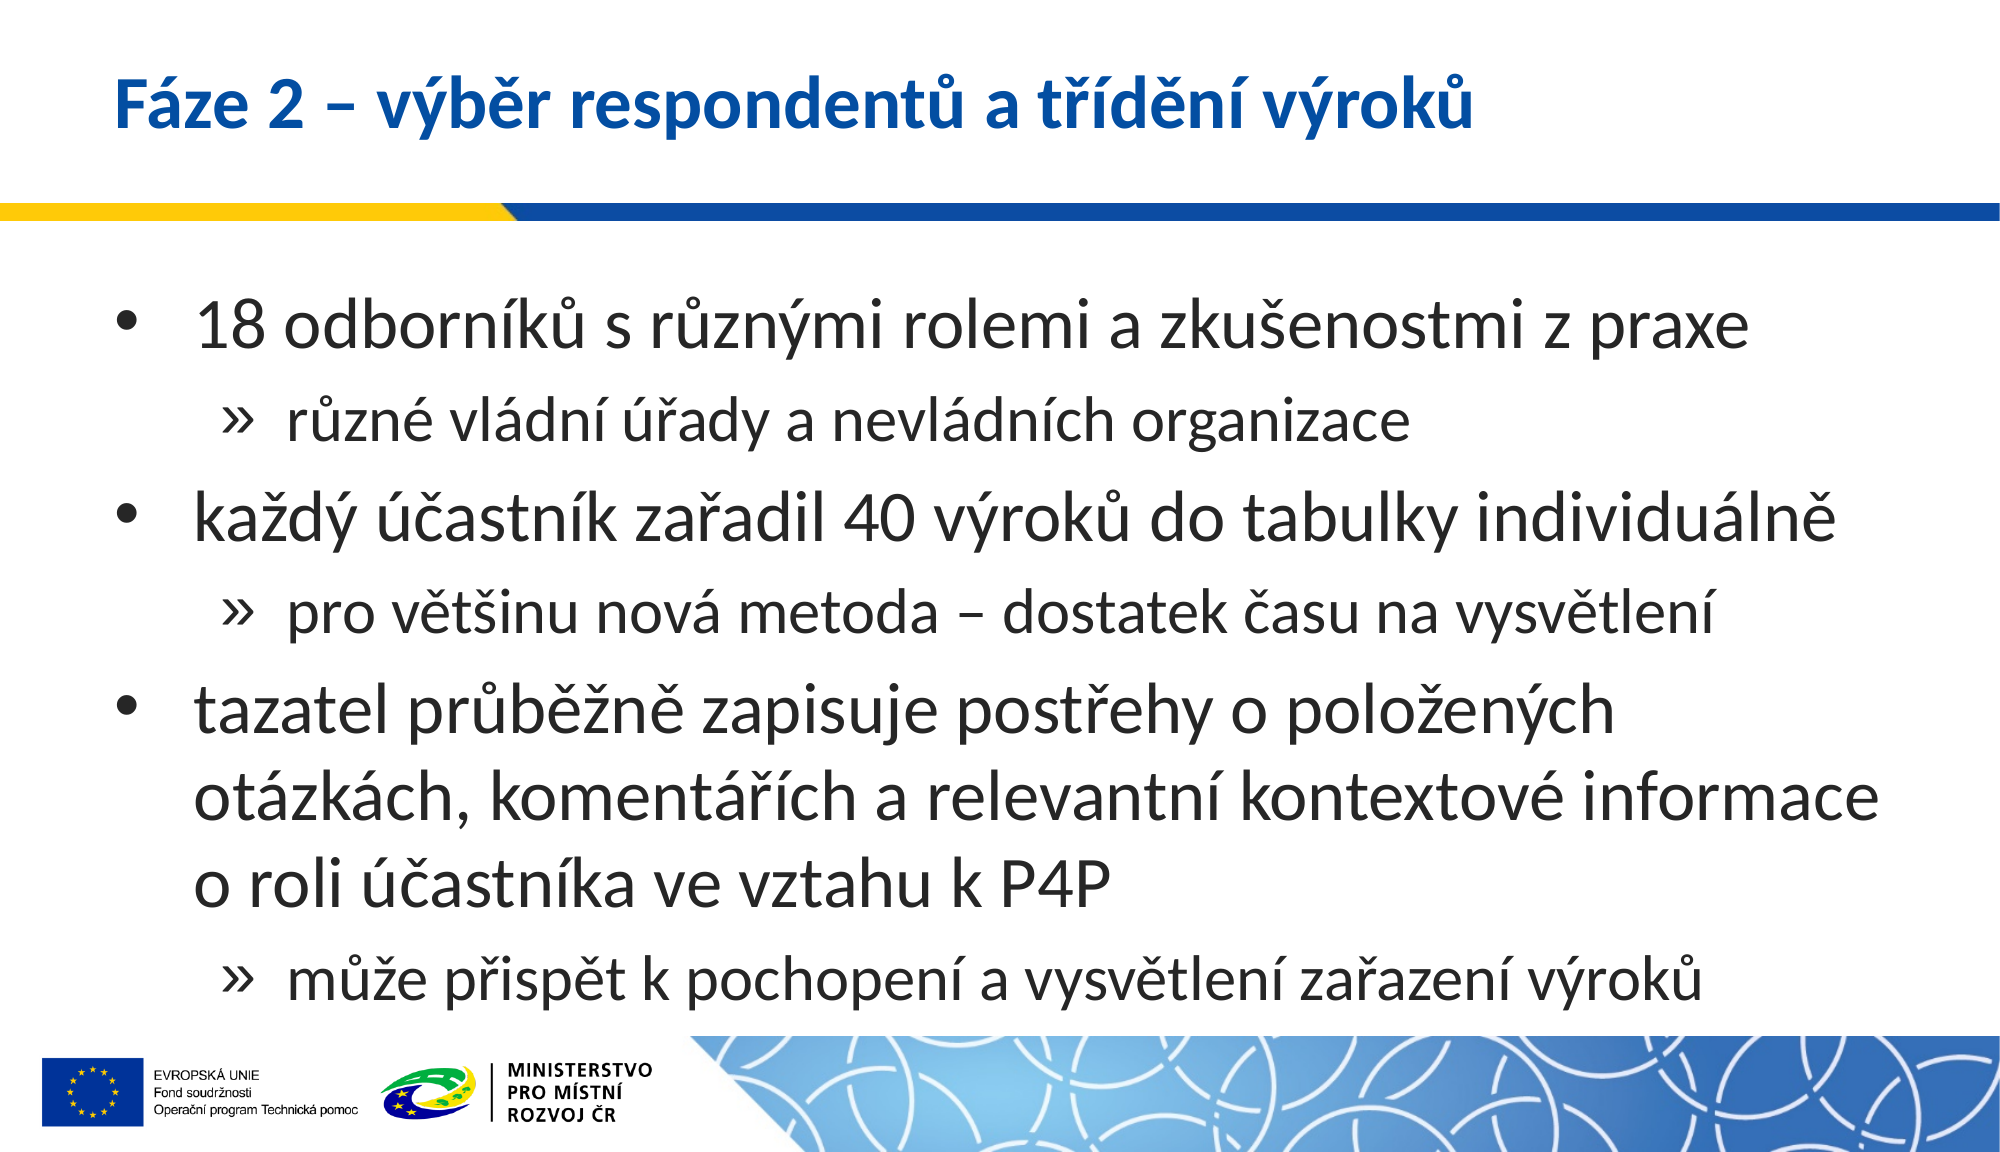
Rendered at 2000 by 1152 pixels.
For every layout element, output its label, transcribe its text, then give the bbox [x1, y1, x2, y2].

list 18 odborníků s různými rolemi a zkušenostmi z praxe různé vládní úřady a nevládních organizace každý účastník zařadil 40 výroků do tabulky individuálně pro většinu nová metoda – dostatek času na vysvětlení tazatel průběžně zapisuje postřehy o položených otázkách, komentářích a relevantní kontextové informace o roli účastníka ve vztahu k P4P může přispět k pochopení a vysvětlení zařazení výroků [99, 268, 1900, 1029]
picture [680, 1036, 2000, 1152]
picture [19, 1035, 674, 1149]
title Fáze 2 – výběr respondentů a třídění výroků [99, 46, 1900, 198]
picture [0, 203, 2000, 221]
